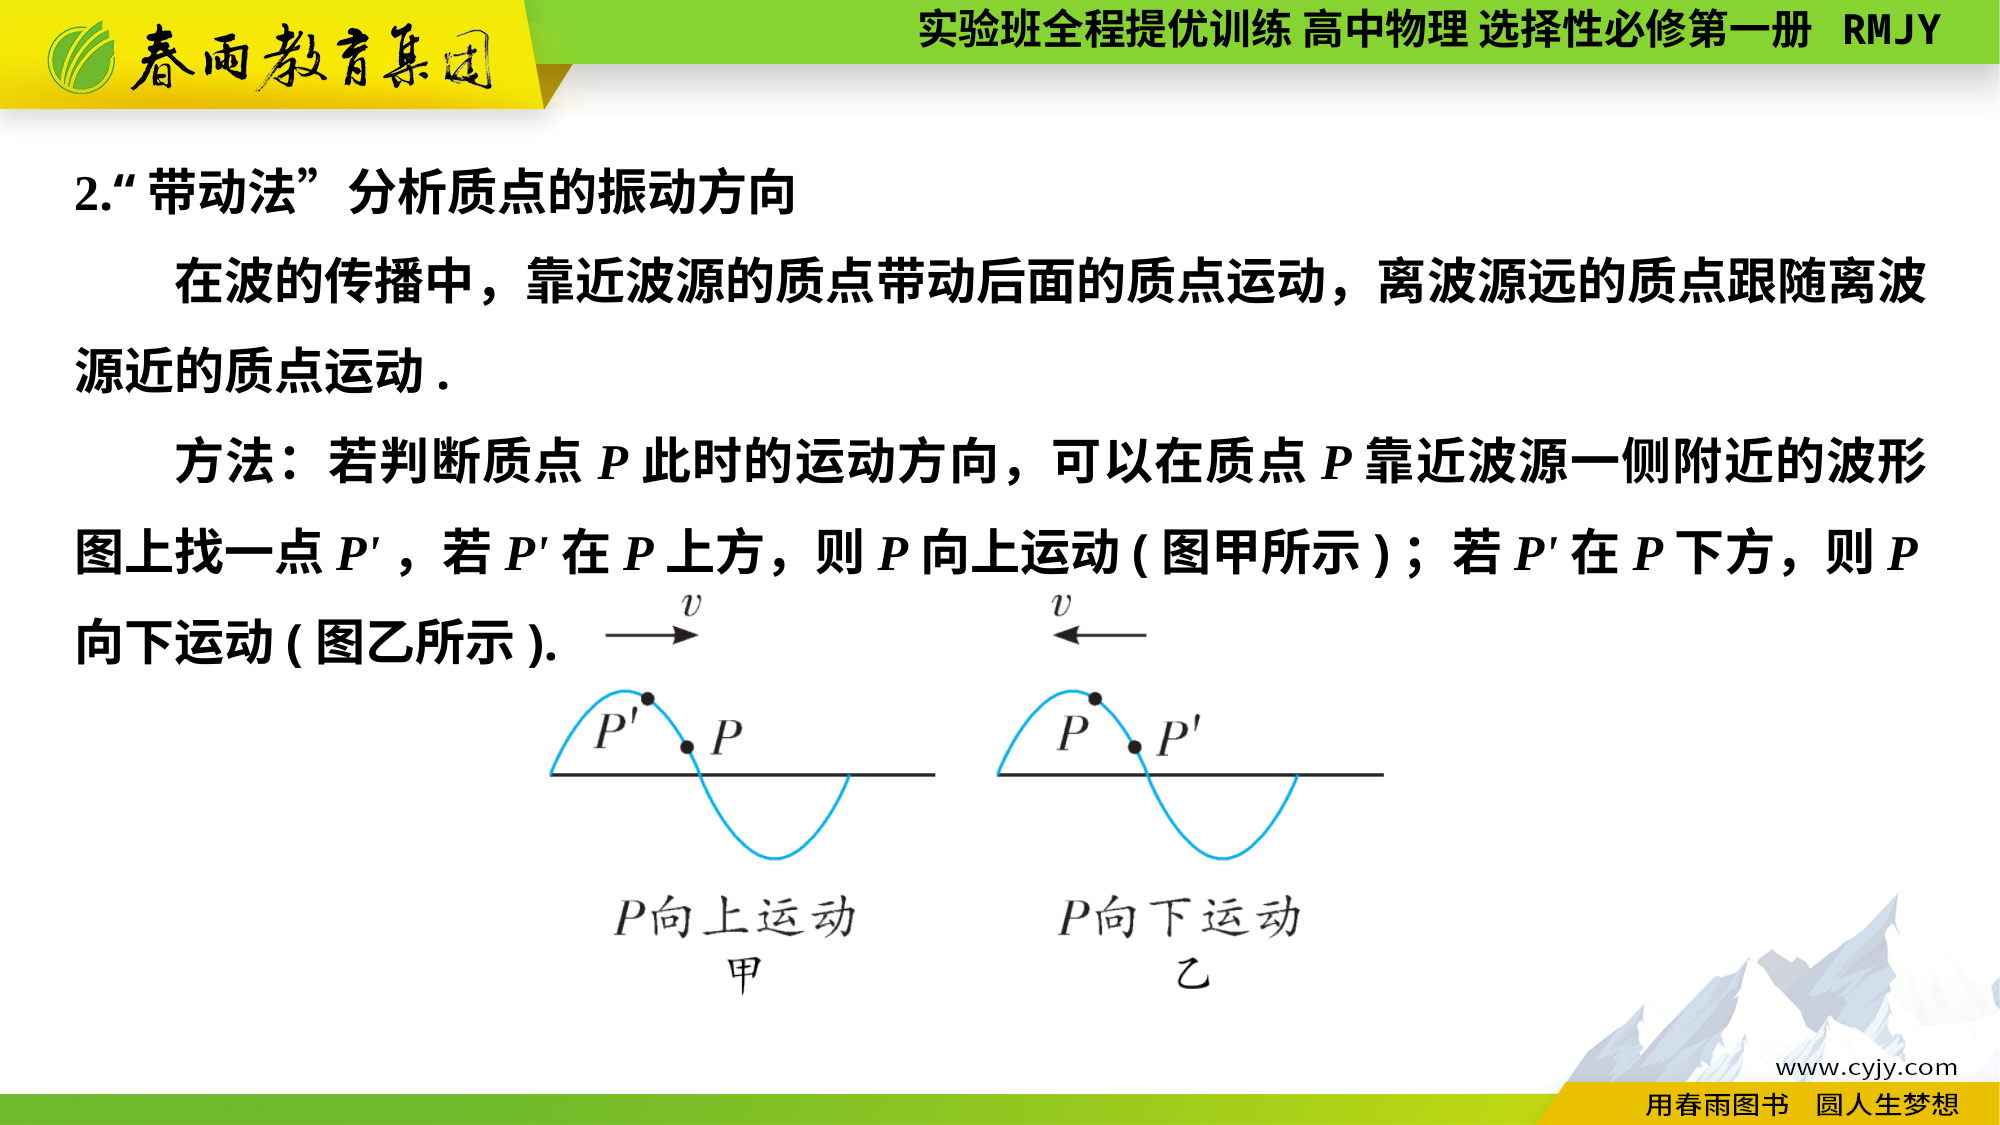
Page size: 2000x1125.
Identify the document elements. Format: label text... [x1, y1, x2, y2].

picture [0, 0, 2000, 1125]
list 2.“带动法”分析质点的振动方向 在波的传播中，靠近波源的质点带动后面的质点运动，离波源远的质点跟随离波源近的质点运动. 方法：若判断质点P此时的运动方向，可以在质点P靠近波源一侧附近的波形图上找一点P'，若P'在P上方，则P向上运动(图甲所示)；若P'在P下方，则P向下运动(图乙所示). [59, 122, 1944, 672]
